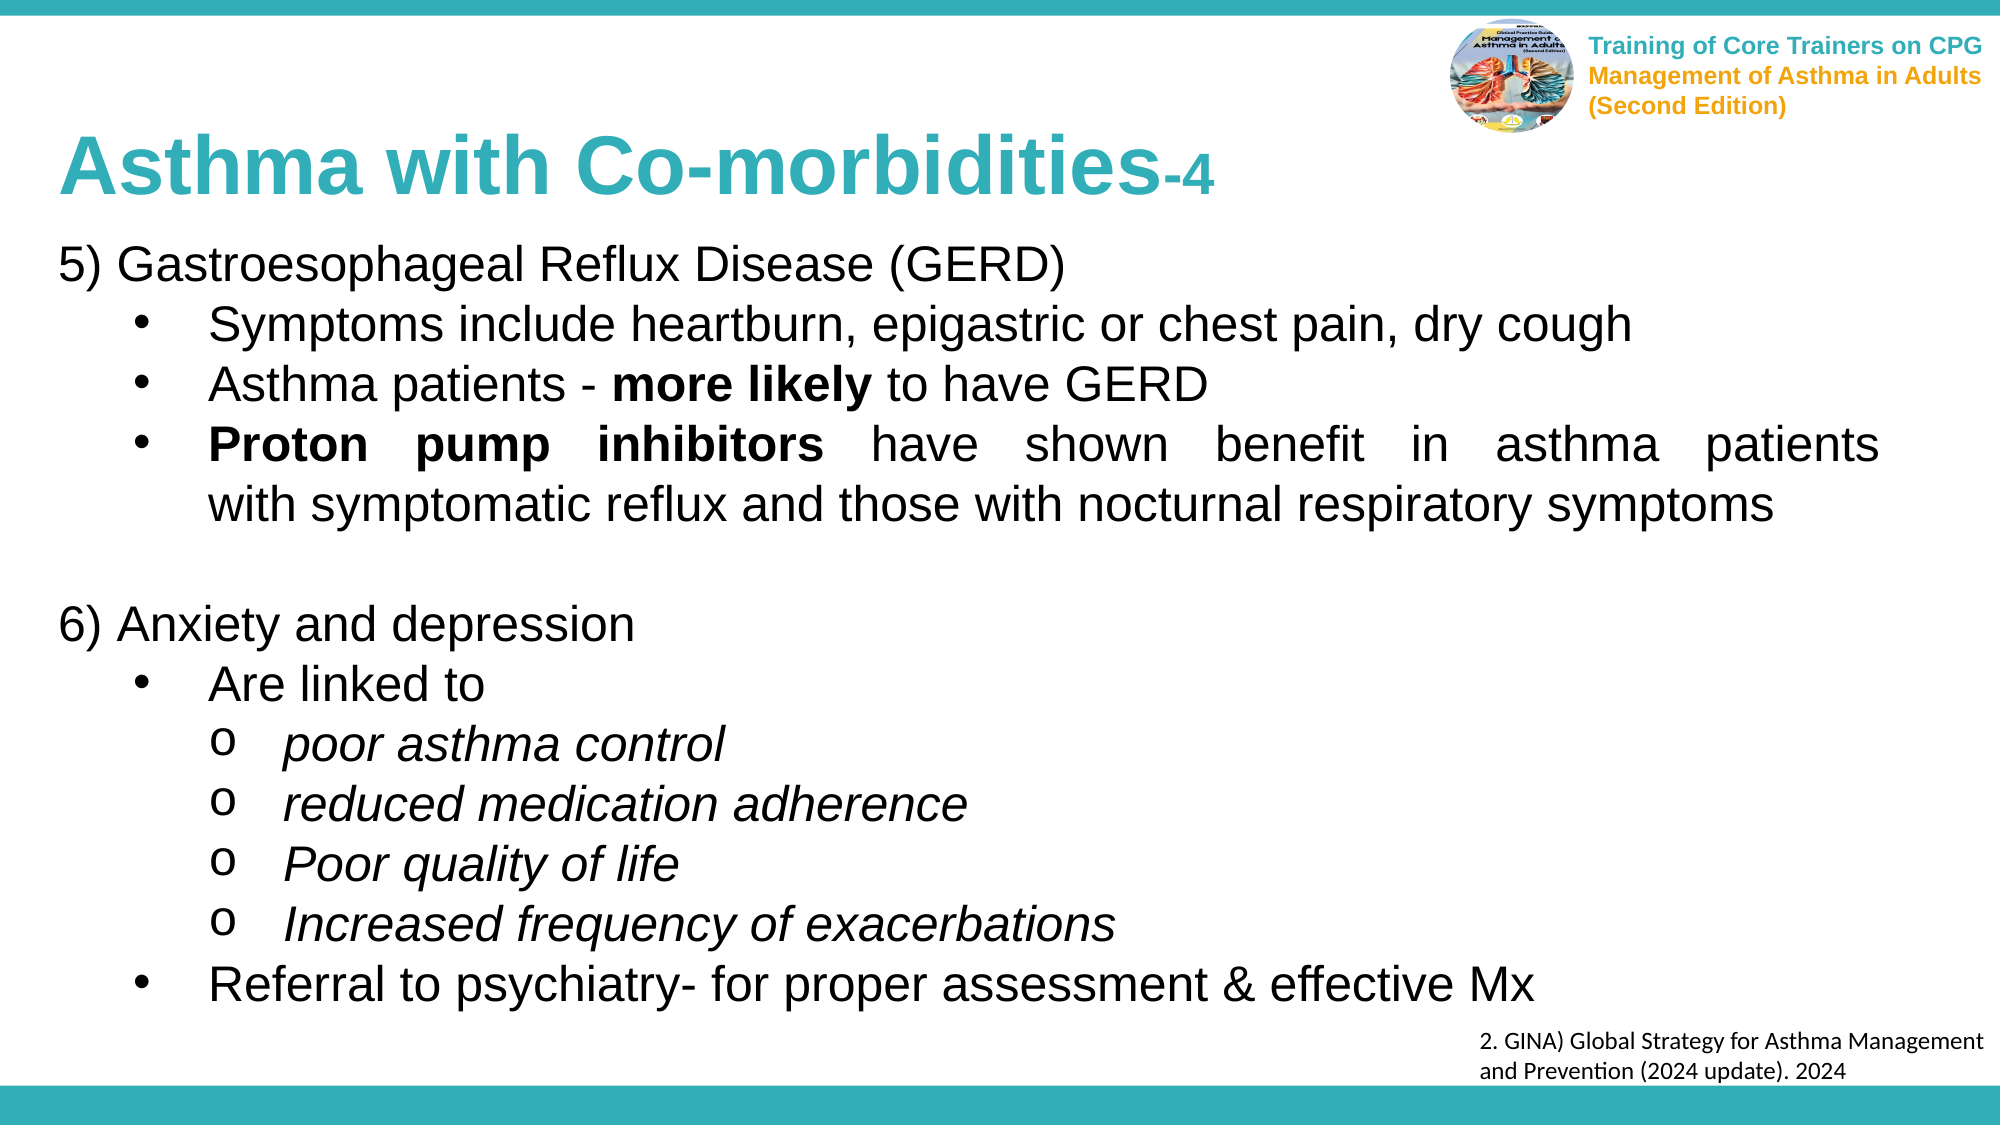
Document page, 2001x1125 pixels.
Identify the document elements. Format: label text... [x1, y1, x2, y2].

picture [1449, 18, 1574, 98]
list Asthma with Co-morbidities-4 [43, 98, 2000, 225]
text_box 2. GINA) Global Strategy for Asthma Management and Prevention (2024 update). 2024 [1464, 1017, 2000, 1092]
text_box 5) Gastroesophageal Reflux Disease (GERD) Symptoms include heartburn, epigastric or chest pain, dry cough Asthma patients - more likely to have GERD Proton pump inhibitors have shown benefit in asthma patients with symptomatic reflux and those with nocturnal respiratory symptoms 6) Anxiety and depression Are linked to poor asthma control reduced medication adherence Poor quality of life Increased frequency of exacerbations Referral to psychiatry- for proper assessment & effective Mx [43, 224, 1896, 1020]
